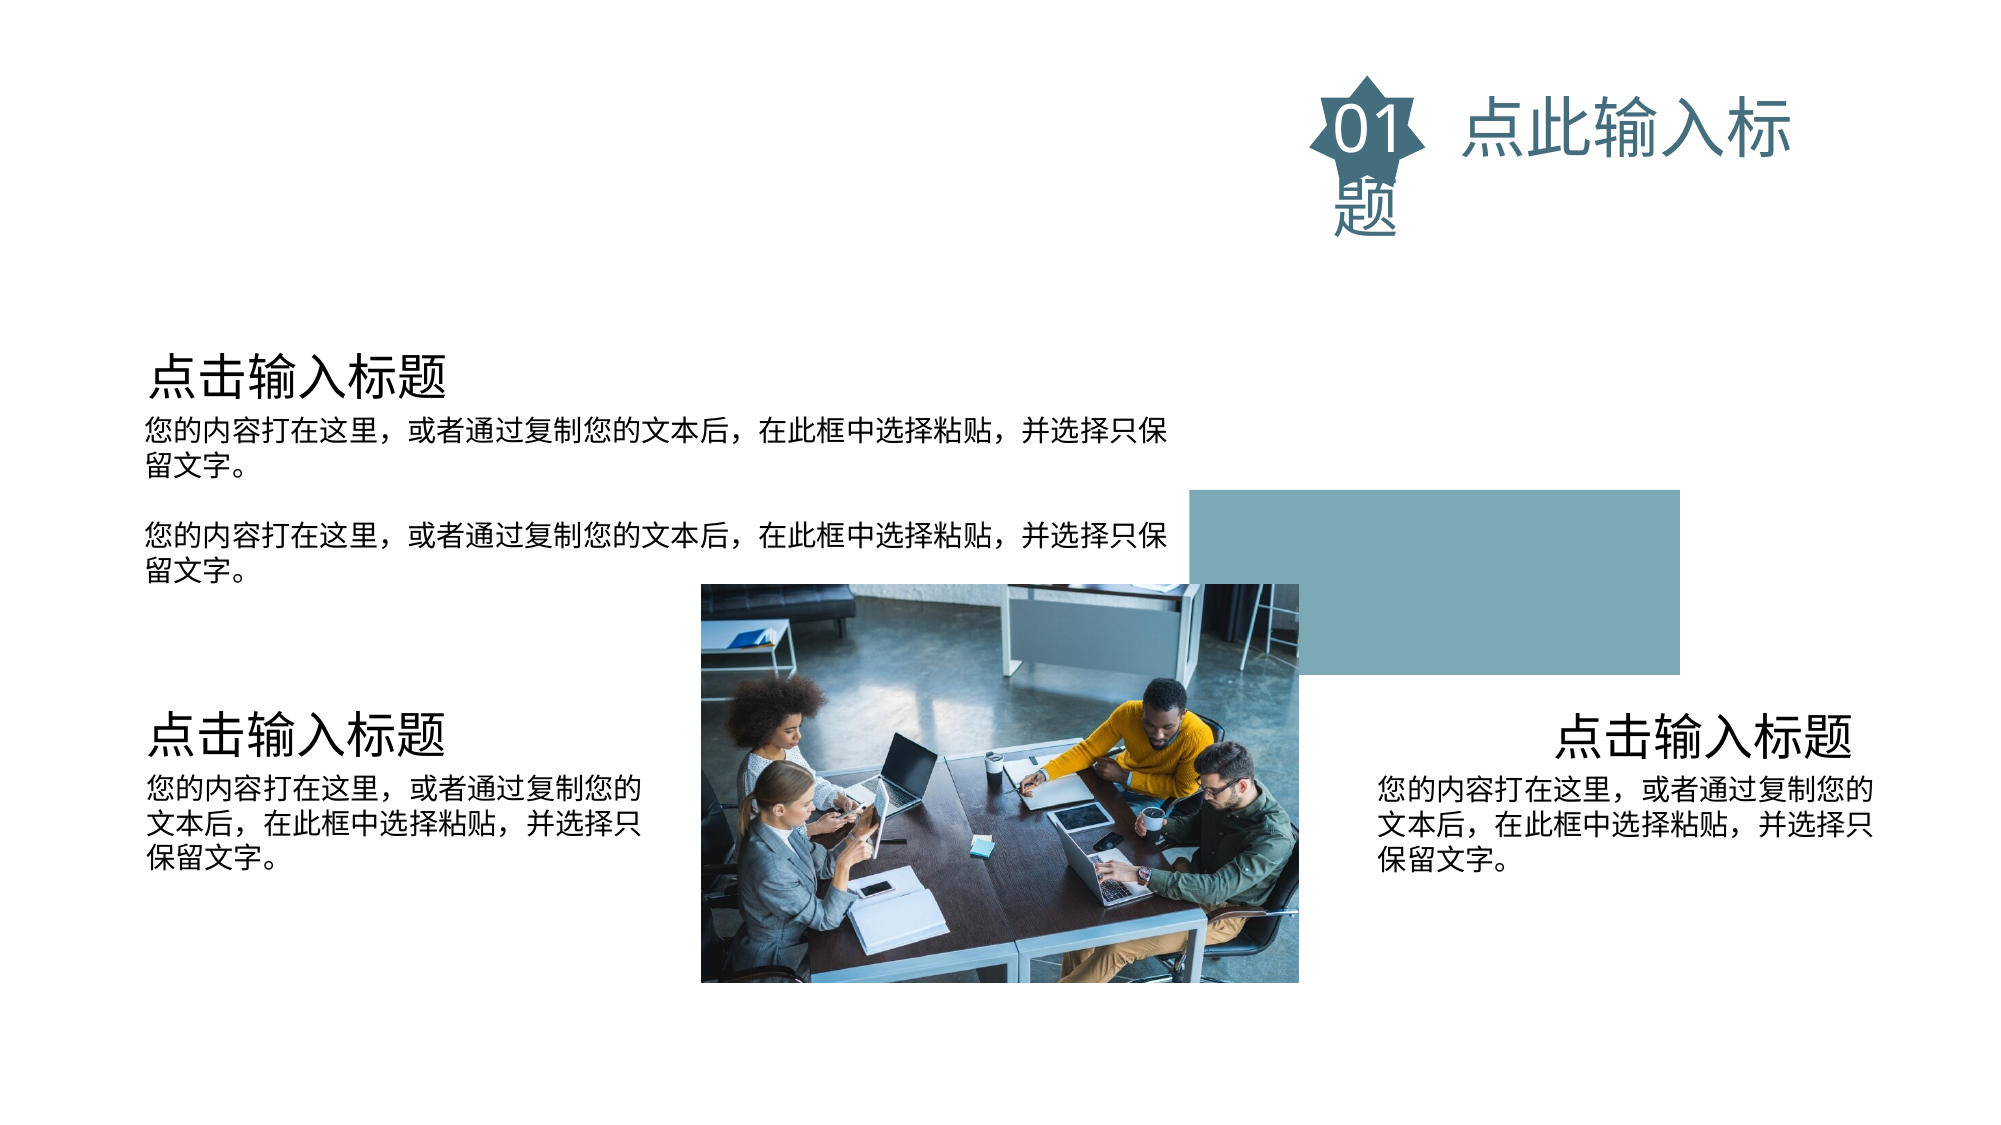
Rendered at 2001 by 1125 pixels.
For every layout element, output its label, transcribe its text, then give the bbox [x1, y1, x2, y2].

text_box 点击输入标题 [1537, 682, 1869, 764]
text_box 您的内容打在这里，或者通过复制您的文本后，在此框中选择粘贴，并选择只保留文字。 [131, 762, 680, 953]
text_box [1190, 489, 1681, 676]
text_box 点击输入标题 [131, 680, 462, 762]
text_box 点击输入标题 [132, 323, 464, 404]
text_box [1309, 75, 1870, 188]
picture [701, 584, 1299, 983]
text_box 您的内容打在这里，或者通过复制您的文本后，在此框中选择粘贴，并选择只保留文字。 您的内容打在这里，或者通过复制您的文本后，在此框中选择粘贴，并选择只保留文字。 [129, 404, 1190, 630]
text_box 您的内容打在这里，或者通过复制您的文本后，在此框中选择粘贴，并选择只保留文字。 [1363, 764, 1912, 884]
